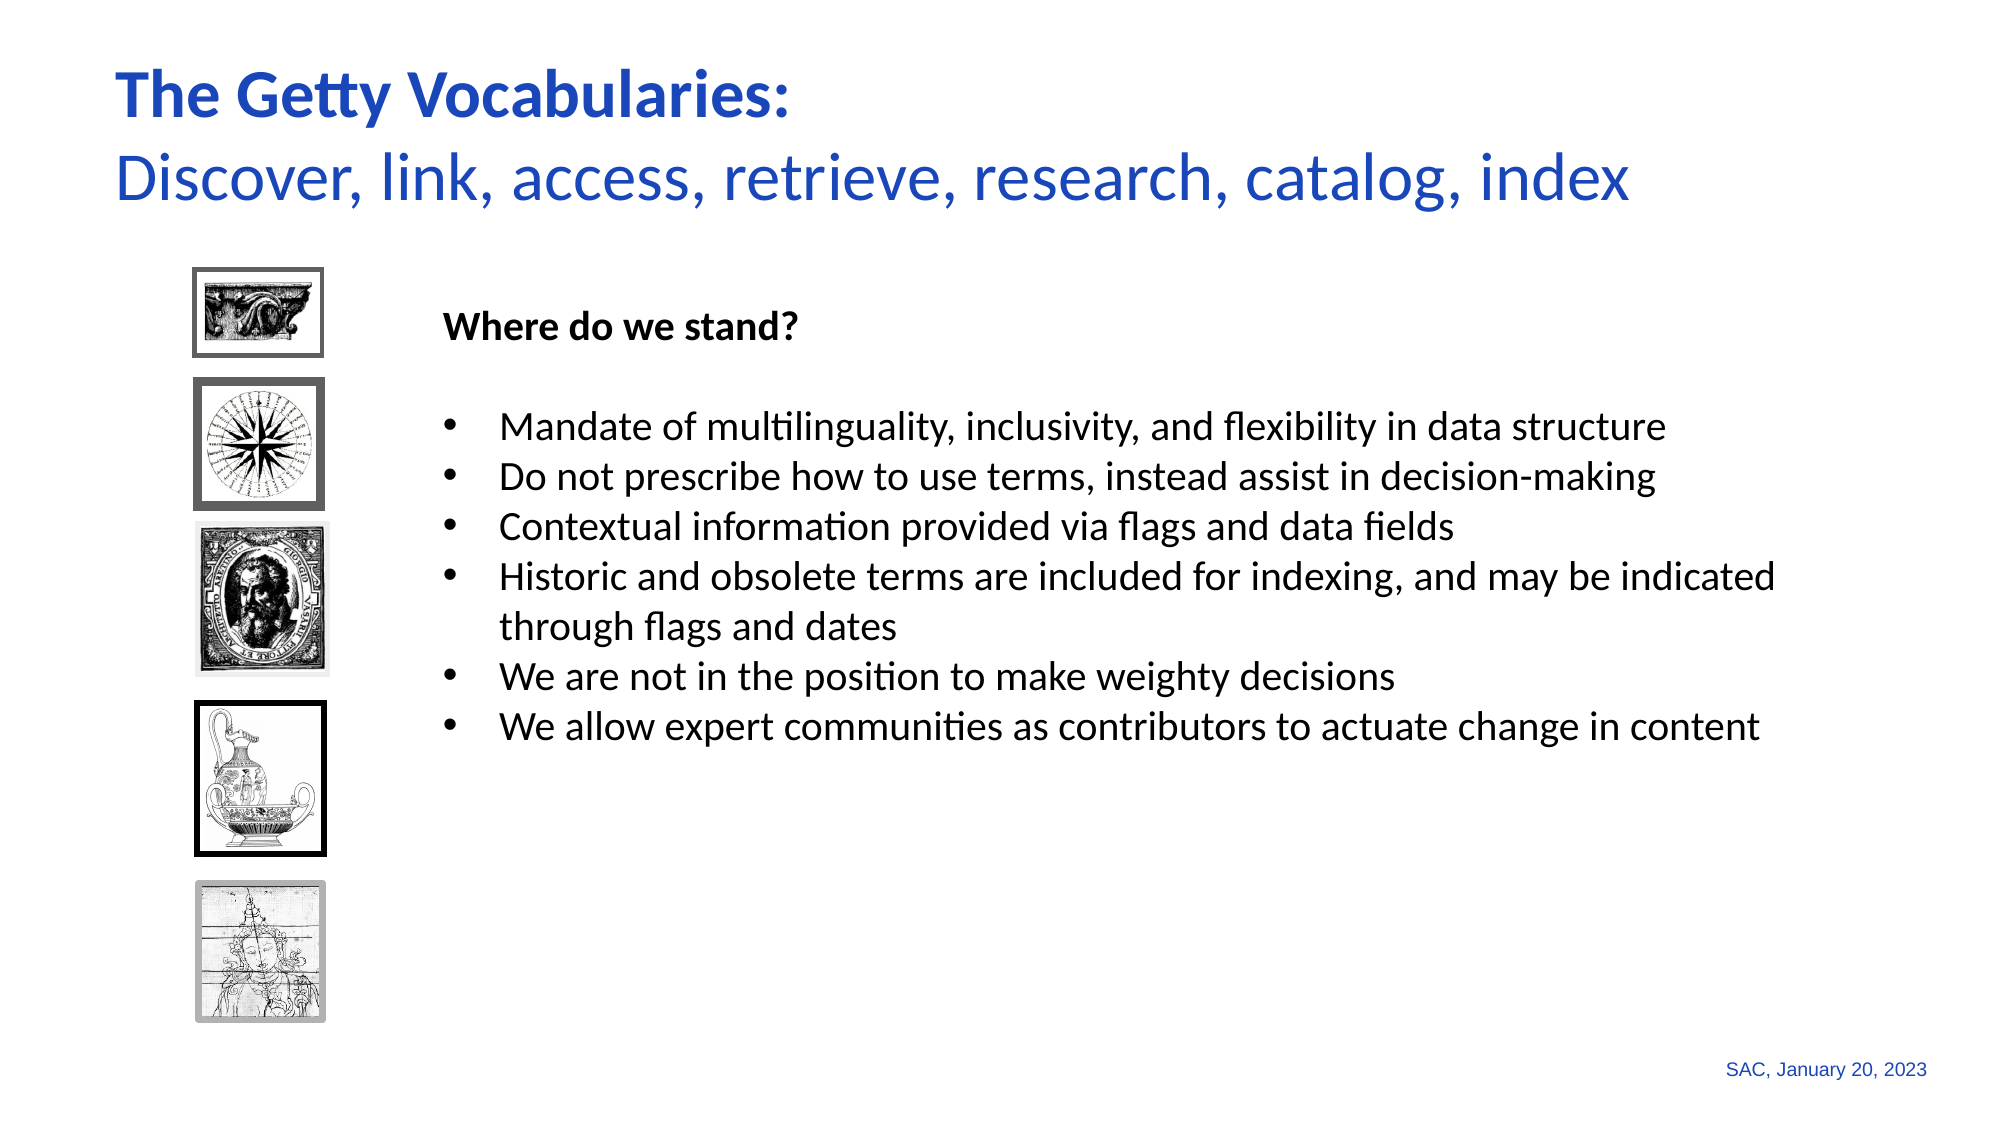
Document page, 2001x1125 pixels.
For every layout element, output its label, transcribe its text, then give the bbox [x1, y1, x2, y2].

text_box SAC, January 20, 2023 [1446, 1039, 1947, 1098]
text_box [200, 706, 321, 851]
text_box Where do we stand? Mandate of multilinguality, inclusivity, and flexibility in data structure Do not prescribe how to use terms, instead assist in decision-making Contextual information provided via flags and data fields Historic and obsolete terms are included for indexing, and may be indicated through flags and dates We are not in the position to make weighty decisions We allow expert communities as contributors to actuate change in content [428, 291, 1875, 1007]
text_box [166, 973, 2000, 1125]
picture [199, 525, 326, 673]
picture [196, 271, 320, 354]
text_box The Getty Vocabularies: Discover, link, access, retrieve, research, catalog, index [100, 41, 1947, 232]
picture [201, 385, 316, 502]
picture [201, 885, 320, 1017]
